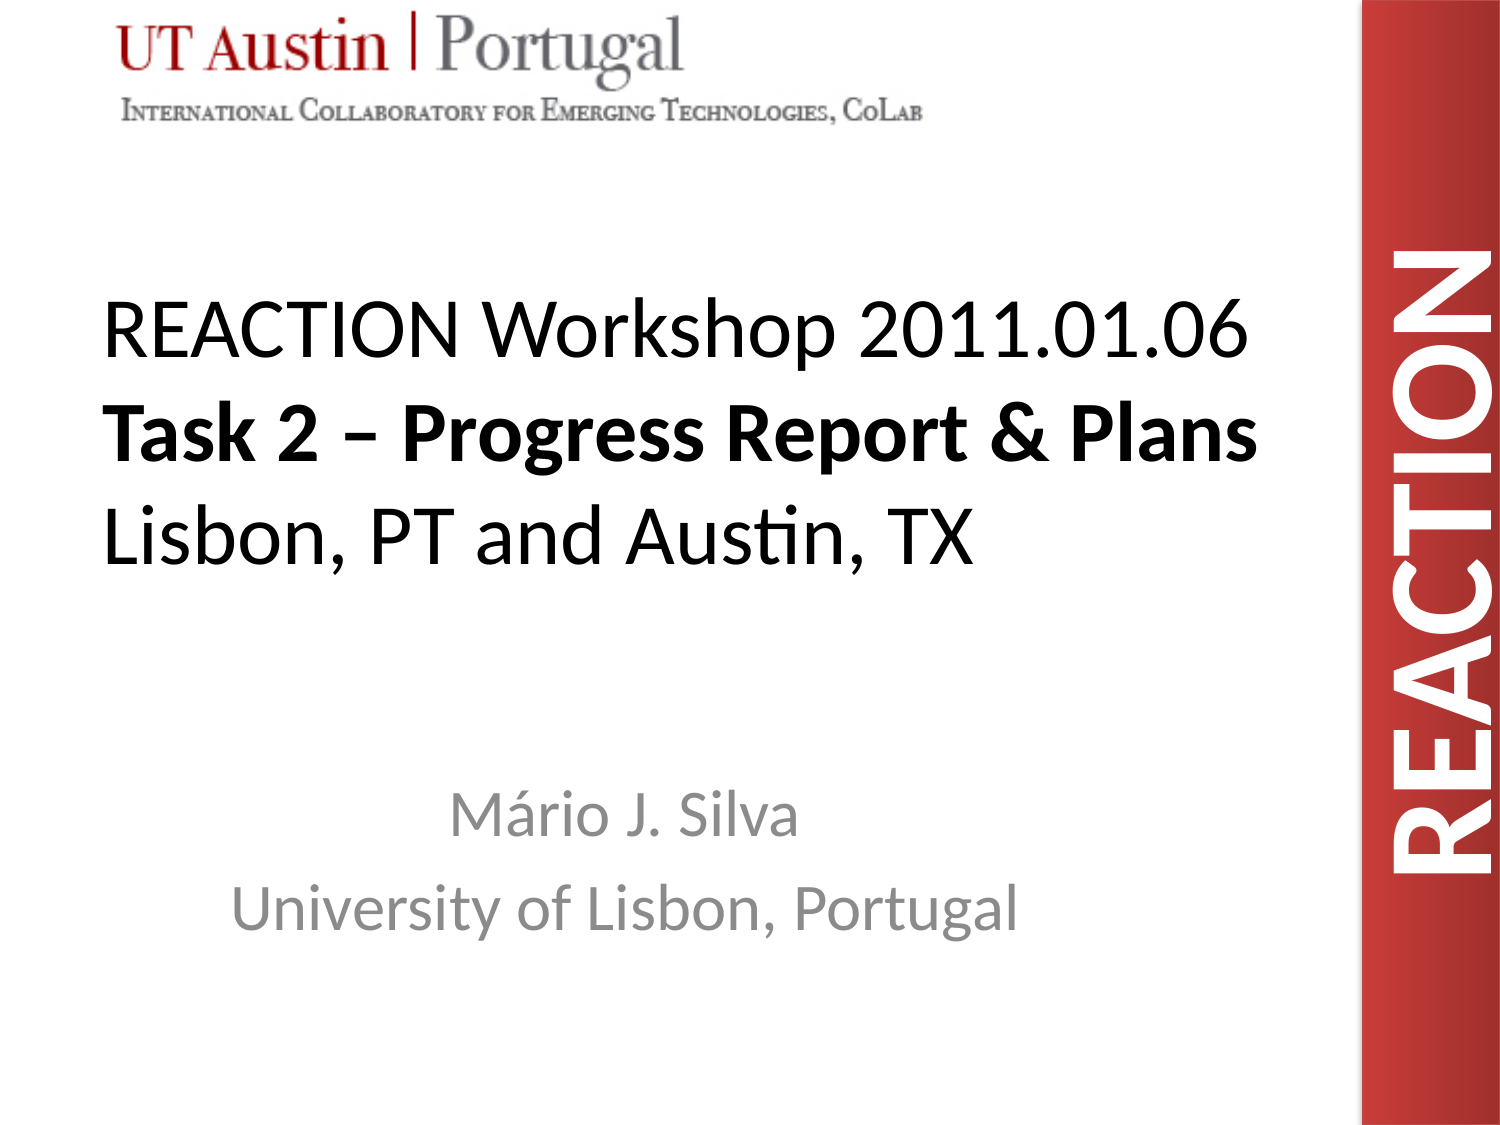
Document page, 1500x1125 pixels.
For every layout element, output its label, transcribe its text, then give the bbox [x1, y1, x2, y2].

subtitle Mário J. Silva University of Lisbon, Portugal [99, 762, 1150, 1050]
picture [99, 0, 967, 138]
title REACTION Workshop 2011.01.06 Task 2 – Progress Report & Plans Lisbon, PT and Austin, TX [87, 237, 1338, 616]
